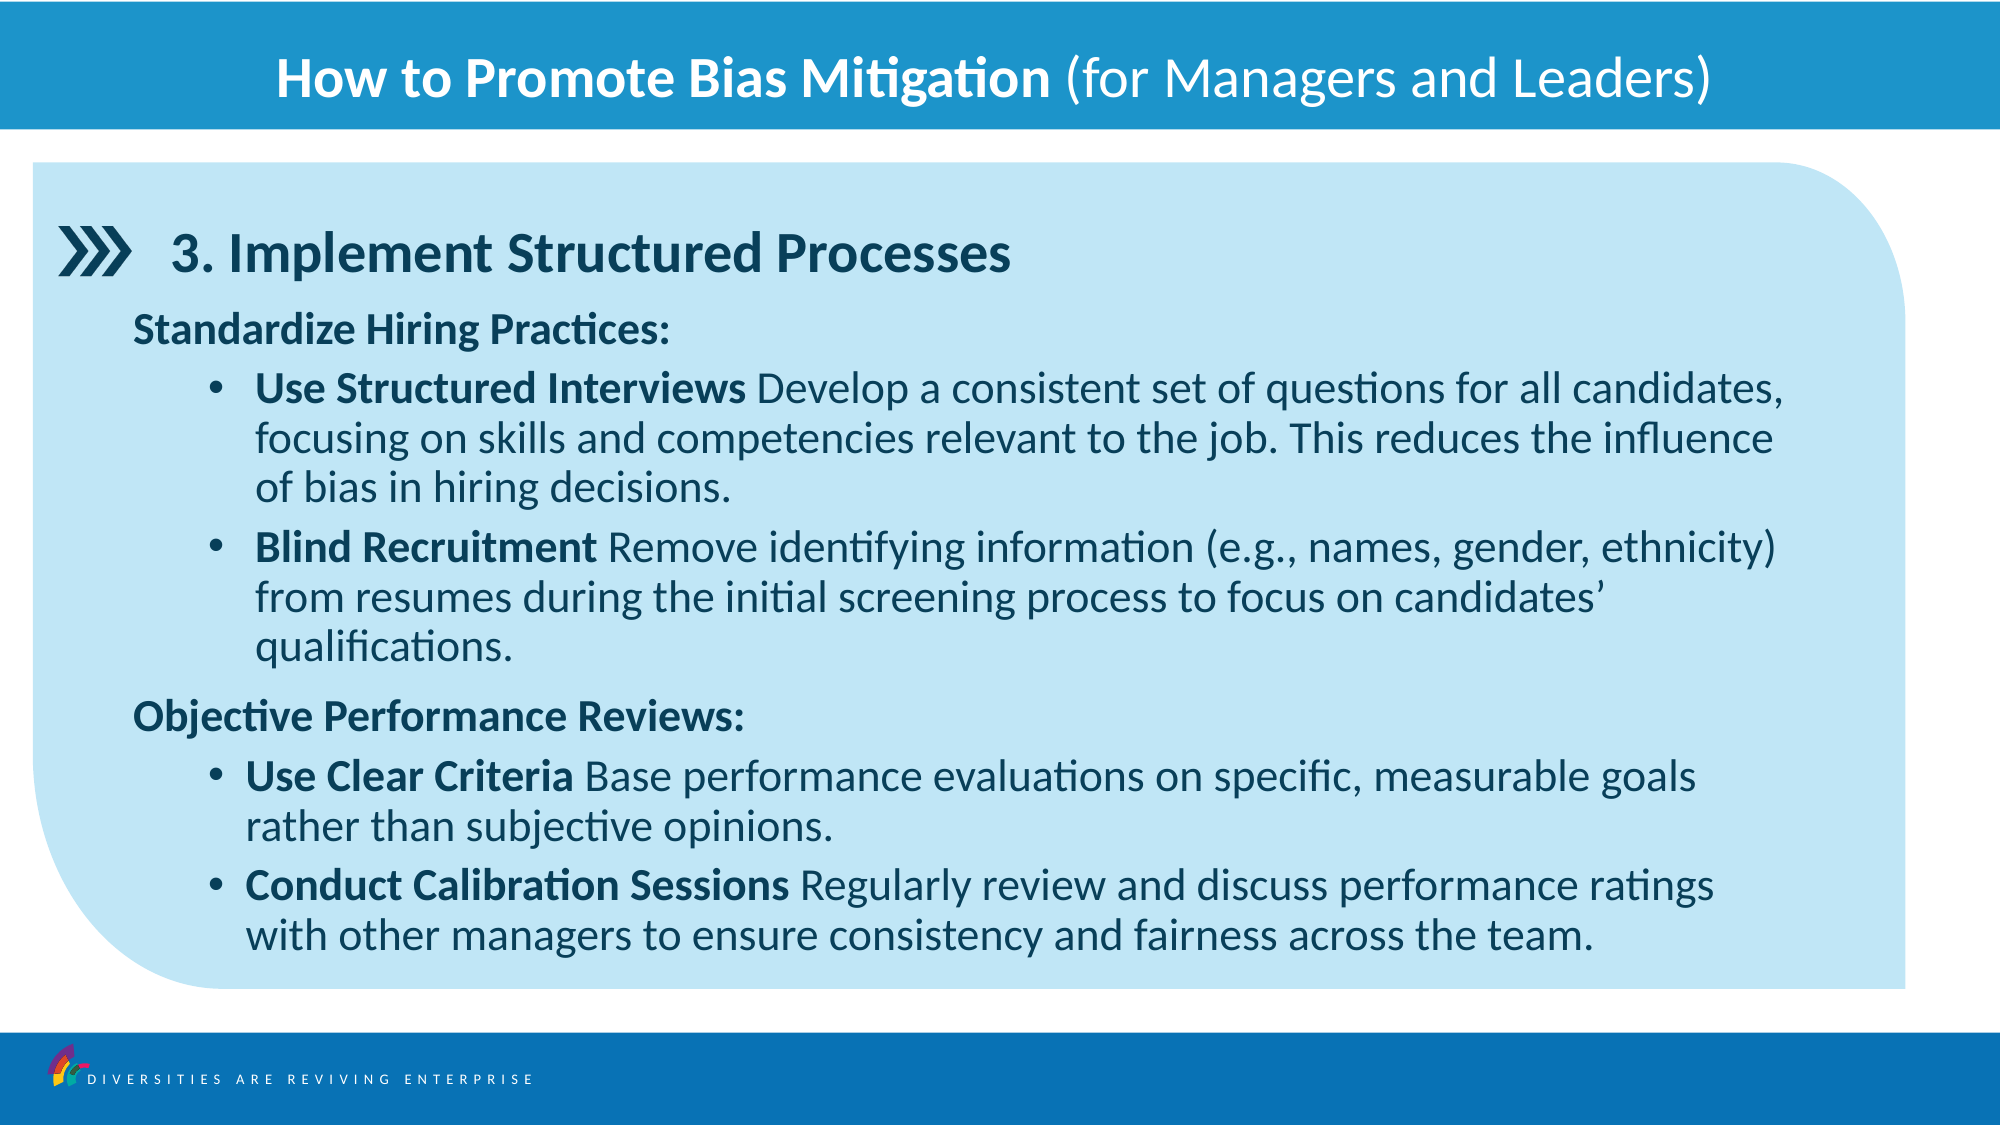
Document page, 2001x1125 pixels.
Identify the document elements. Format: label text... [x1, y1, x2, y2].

text_box [0, 1, 2000, 130]
text_box 3. Implement Structured Processes Standardize Hiring Practices: Use Structured Interviews Develop a consistent set of questions for all candidates, focusing on skills and competencies relevant to the job. This reduces the influence of bias in hiring decisions. Blind Recruitment Remove identifying information (e.g., names, gender, ethnicity) from resumes during the initial screening process to focus on candidates’ qualifications. Objective Performance Reviews: Use Clear Criteria Base performance evaluations on specific, measurable goals rather than subjective opinions. Conduct Calibration Sessions Regularly review and discuss performance ratings with other managers to ensure consistency and fairness across the team. [118, 518, 1820, 777]
picture [51, 208, 138, 294]
text_box How to Promote Bias Mitigation (for Managers and Leaders) [114, 25, 1877, 122]
text_box [0, 130, 2000, 1034]
text_box [32, 162, 1906, 989]
